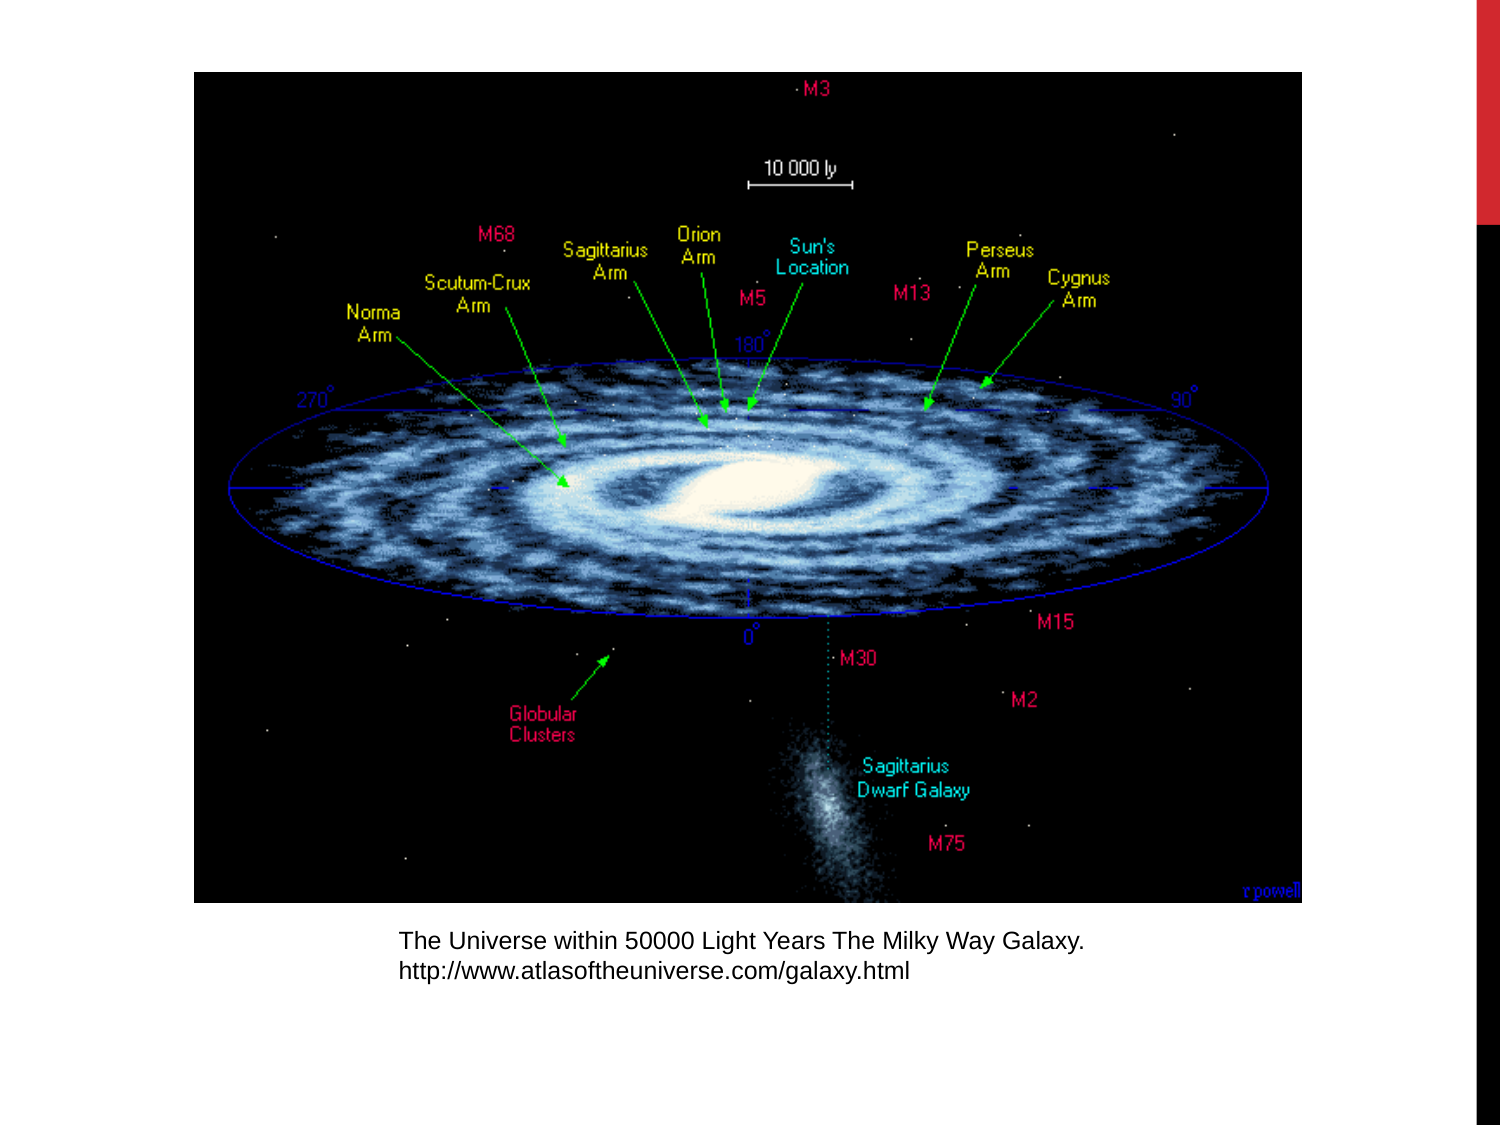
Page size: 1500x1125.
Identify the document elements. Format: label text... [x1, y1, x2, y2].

text_box The Universe within 50000 Light Years The Milky Way Galaxy. http://www.atlasoftheuniverse.com/galaxy.html [383, 916, 1384, 992]
picture [194, 72, 1302, 903]
